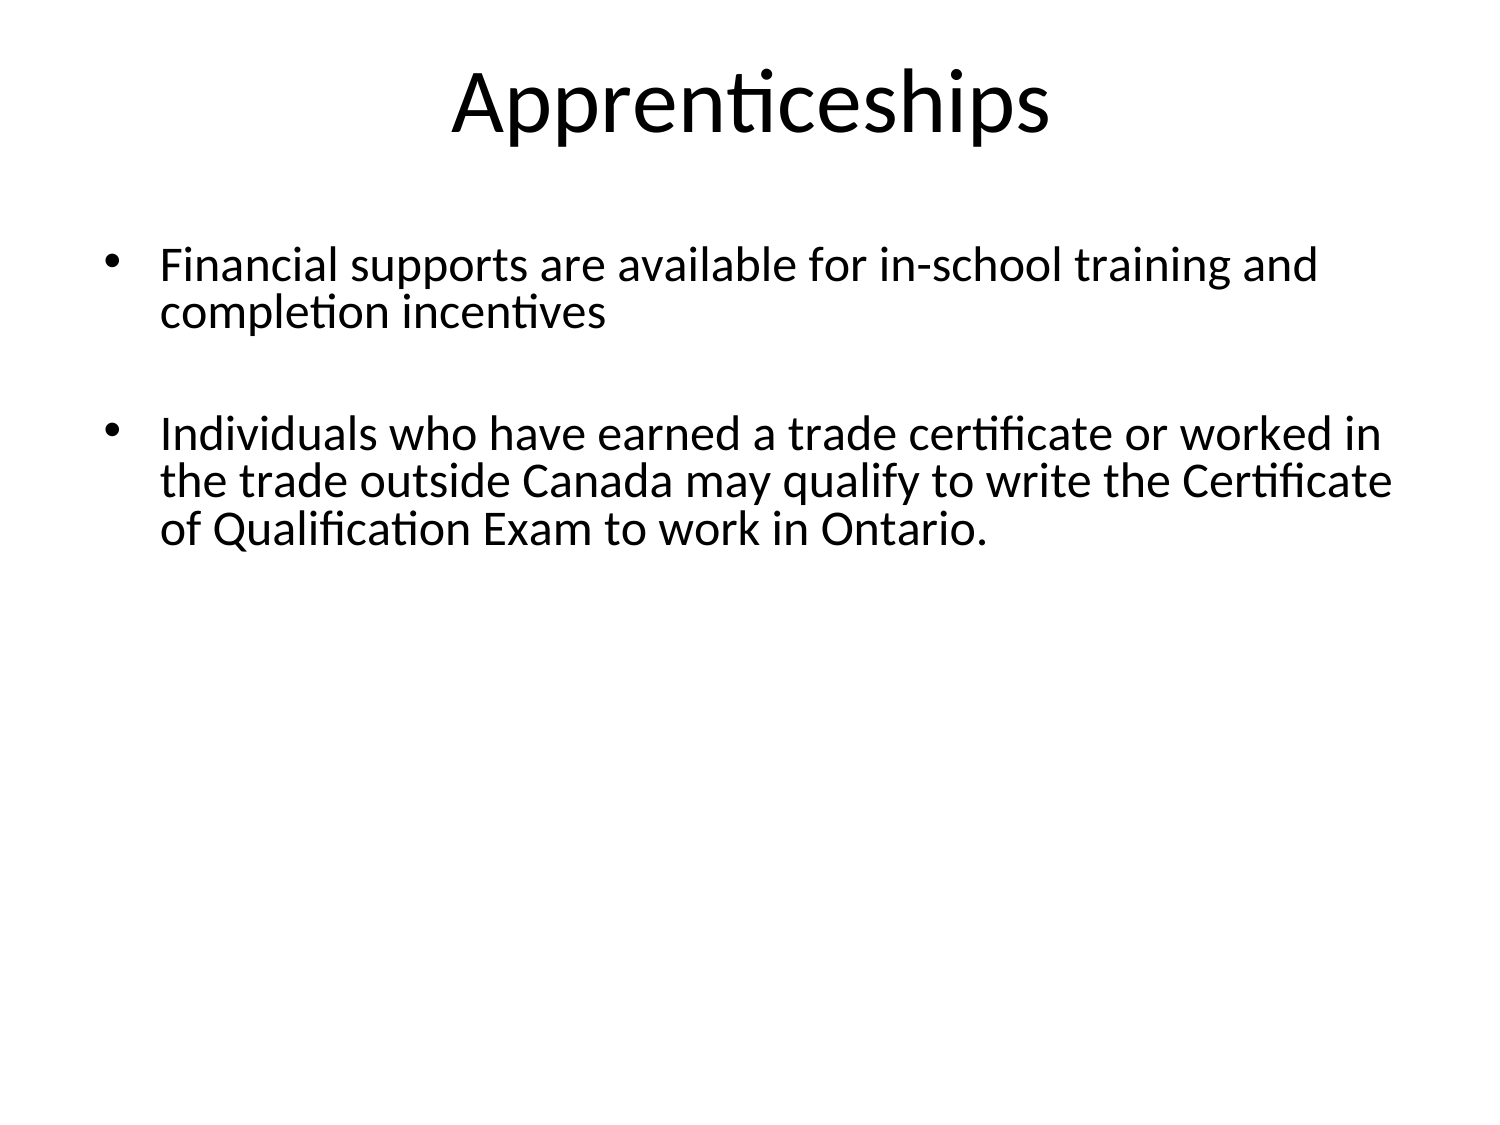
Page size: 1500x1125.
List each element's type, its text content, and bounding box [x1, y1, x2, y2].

title Apprenticeships [76, 42, 1427, 149]
list Financial supports are available for in-school training and completion incentives Individuals who have earned a trade certificate or worked in the trade outside Canada may qualify to write the Certificate of Qualification Exam to work in Ontario. [88, 172, 1412, 1000]
